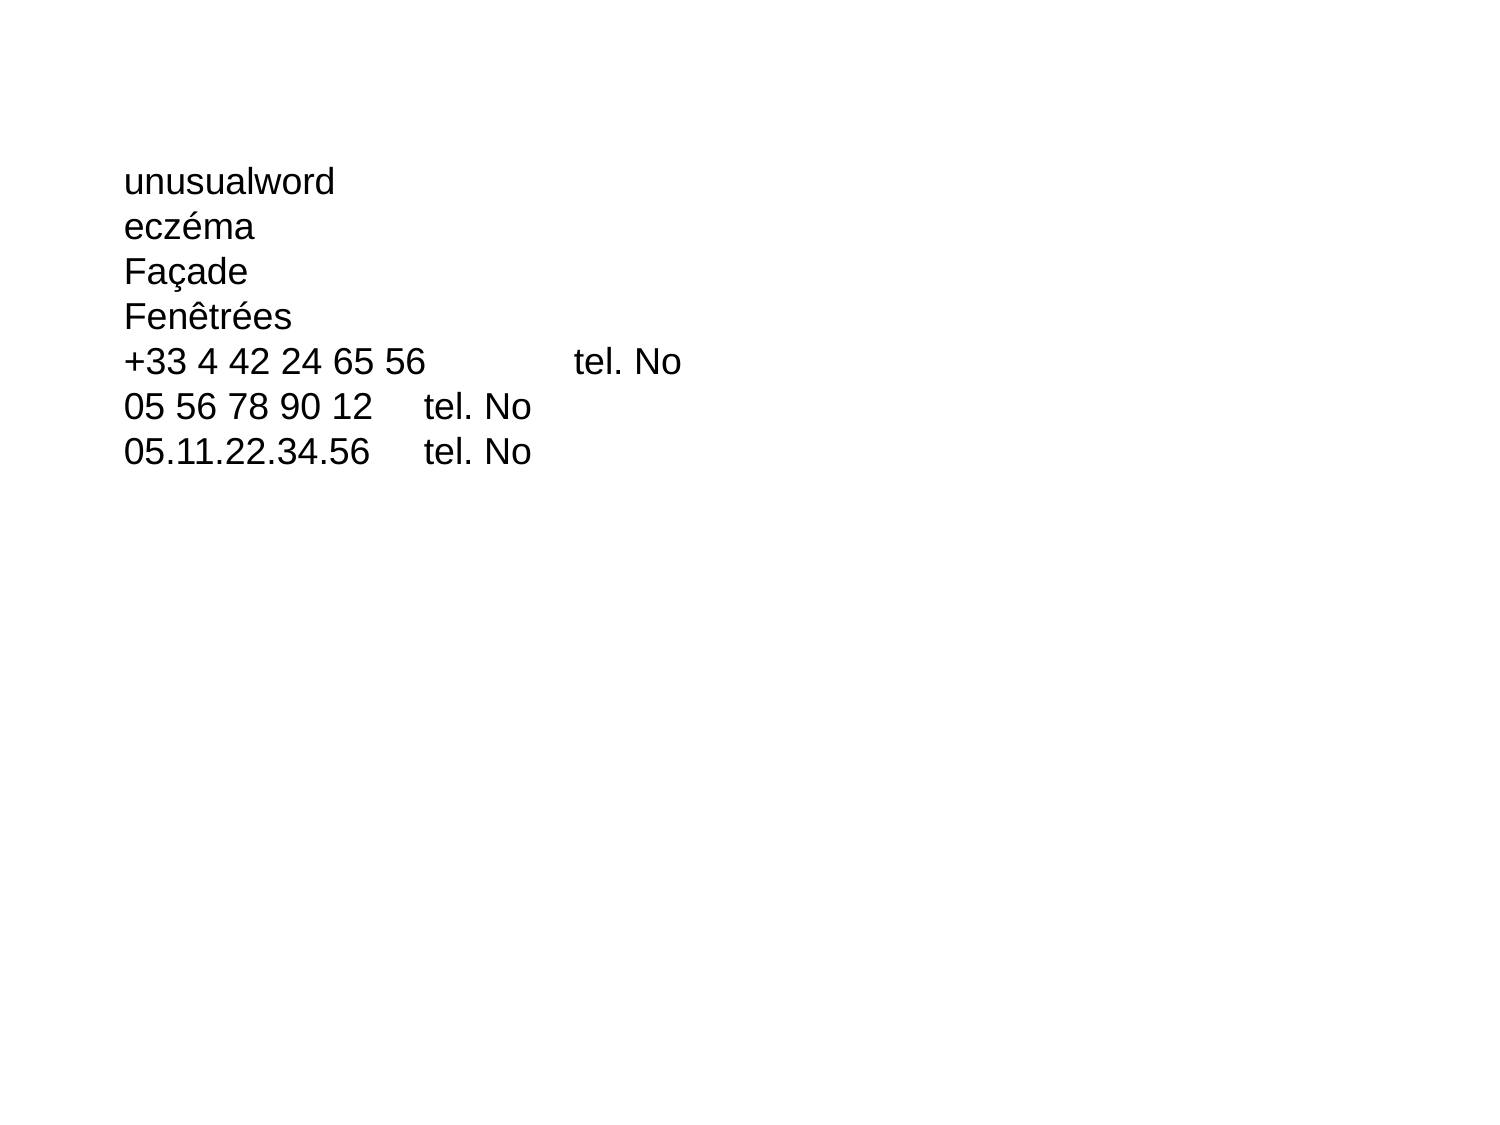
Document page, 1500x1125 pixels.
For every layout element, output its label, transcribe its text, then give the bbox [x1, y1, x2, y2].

text_box unusualword eczéma Façade Fenêtrées +33 4 42 24 65 56 tel. No 05 56 78 90 12 tel. No 05.11.22.34.56 tel. No [109, 104, 698, 525]
